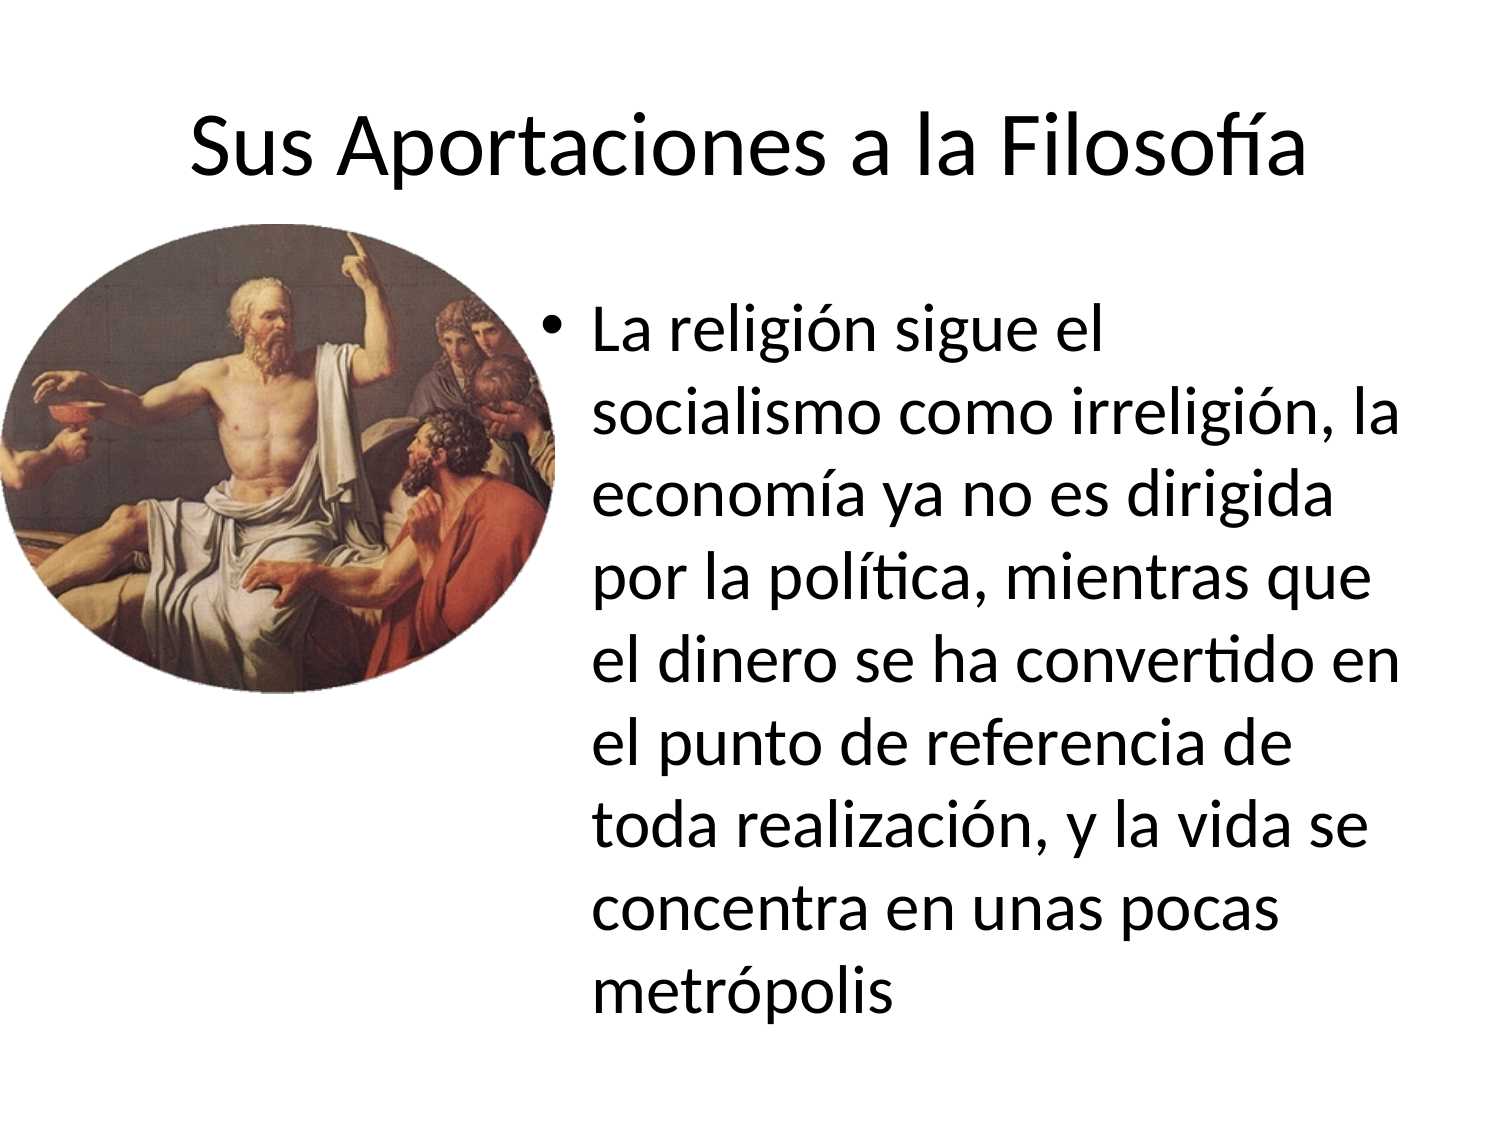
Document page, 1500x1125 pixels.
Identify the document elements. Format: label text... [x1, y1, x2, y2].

title Sus Aportaciones a la Filosofía [75, 45, 1425, 233]
picture [0, 224, 555, 694]
list La religión sigue el socialismo como irreligión, la economía ya no es dirigida por la política, mientras que el dinero se ha convertido en el punto de referencia de toda realización, y la vida se concentra en unas pocas metrópolis [525, 275, 1425, 1125]
